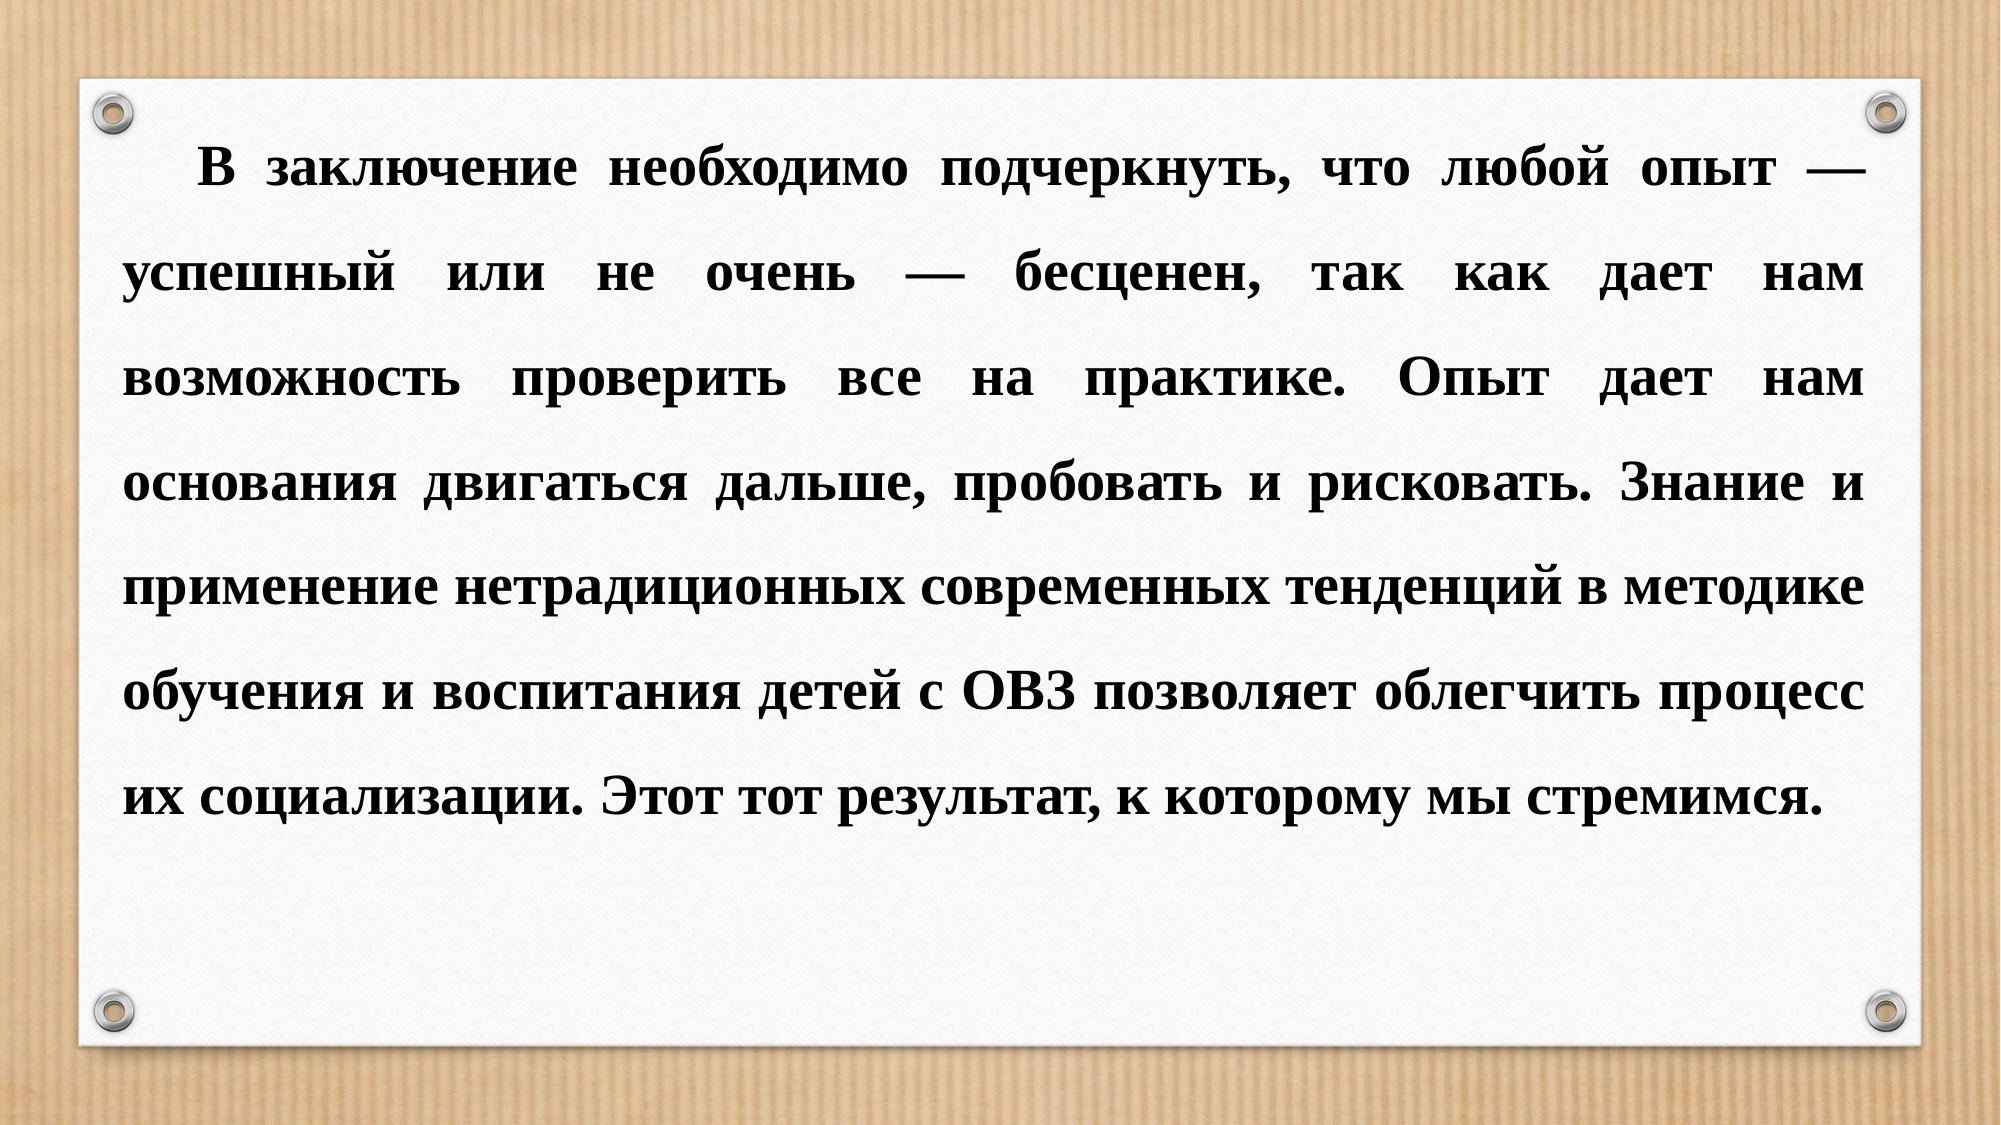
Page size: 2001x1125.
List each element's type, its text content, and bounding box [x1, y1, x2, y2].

text_box В заключение необходимо подчеркнуть, что любой опыт — успешный или не очень — бесценен, так как дает нам возможность проверить все на практике. Опыт дает нам основания двигаться дальше, пробовать и рисковать. Знание и применение нетрадиционных современных тенденций в методике обучения и воспитания детей с ОВЗ позволяет облегчить процесс их социализации. Этот тот результат, к которому мы стремимся. [107, 84, 1881, 834]
picture [0, 0, 2001, 1125]
